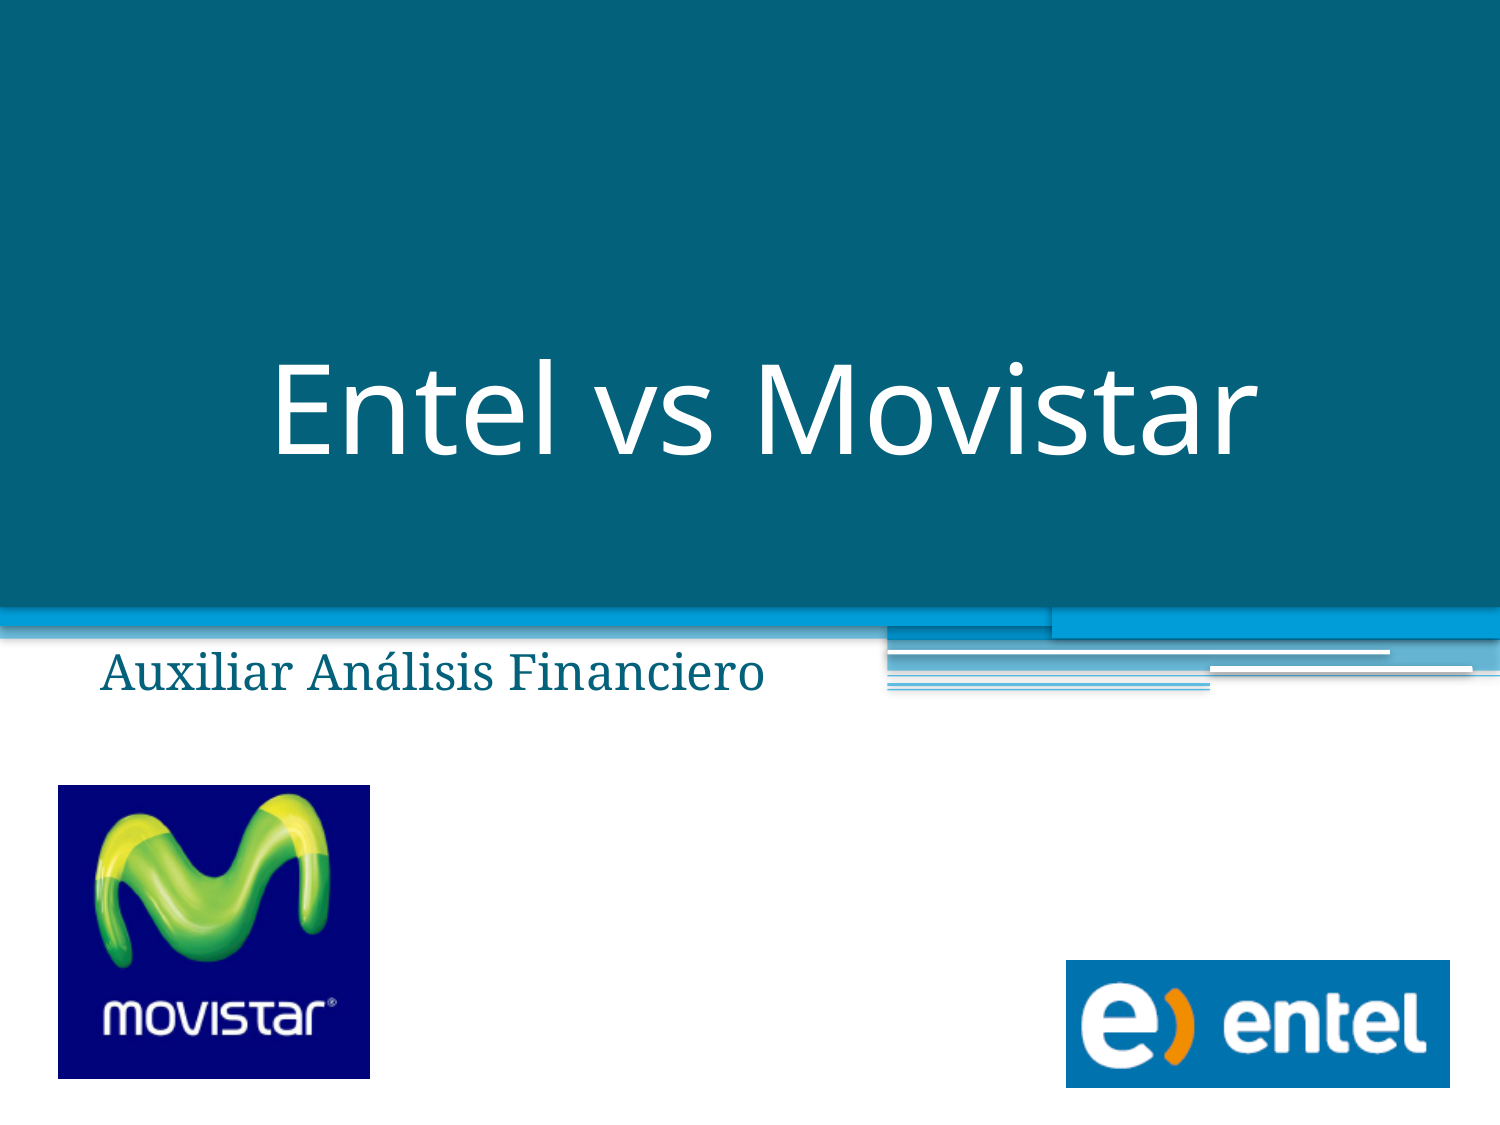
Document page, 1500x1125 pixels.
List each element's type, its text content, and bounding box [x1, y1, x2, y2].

picture [1353, 1001, 1399, 1054]
picture [1275, 1001, 1319, 1053]
picture [58, 784, 370, 1080]
picture [1082, 982, 1158, 1068]
picture [1326, 993, 1349, 1053]
picture [1405, 993, 1426, 1053]
subtitle Auxiliar Análisis Financiero [75, 632, 888, 921]
picture [1165, 988, 1194, 1065]
title Entel vs Movistar [70, 246, 1458, 488]
picture [1224, 1001, 1271, 1054]
